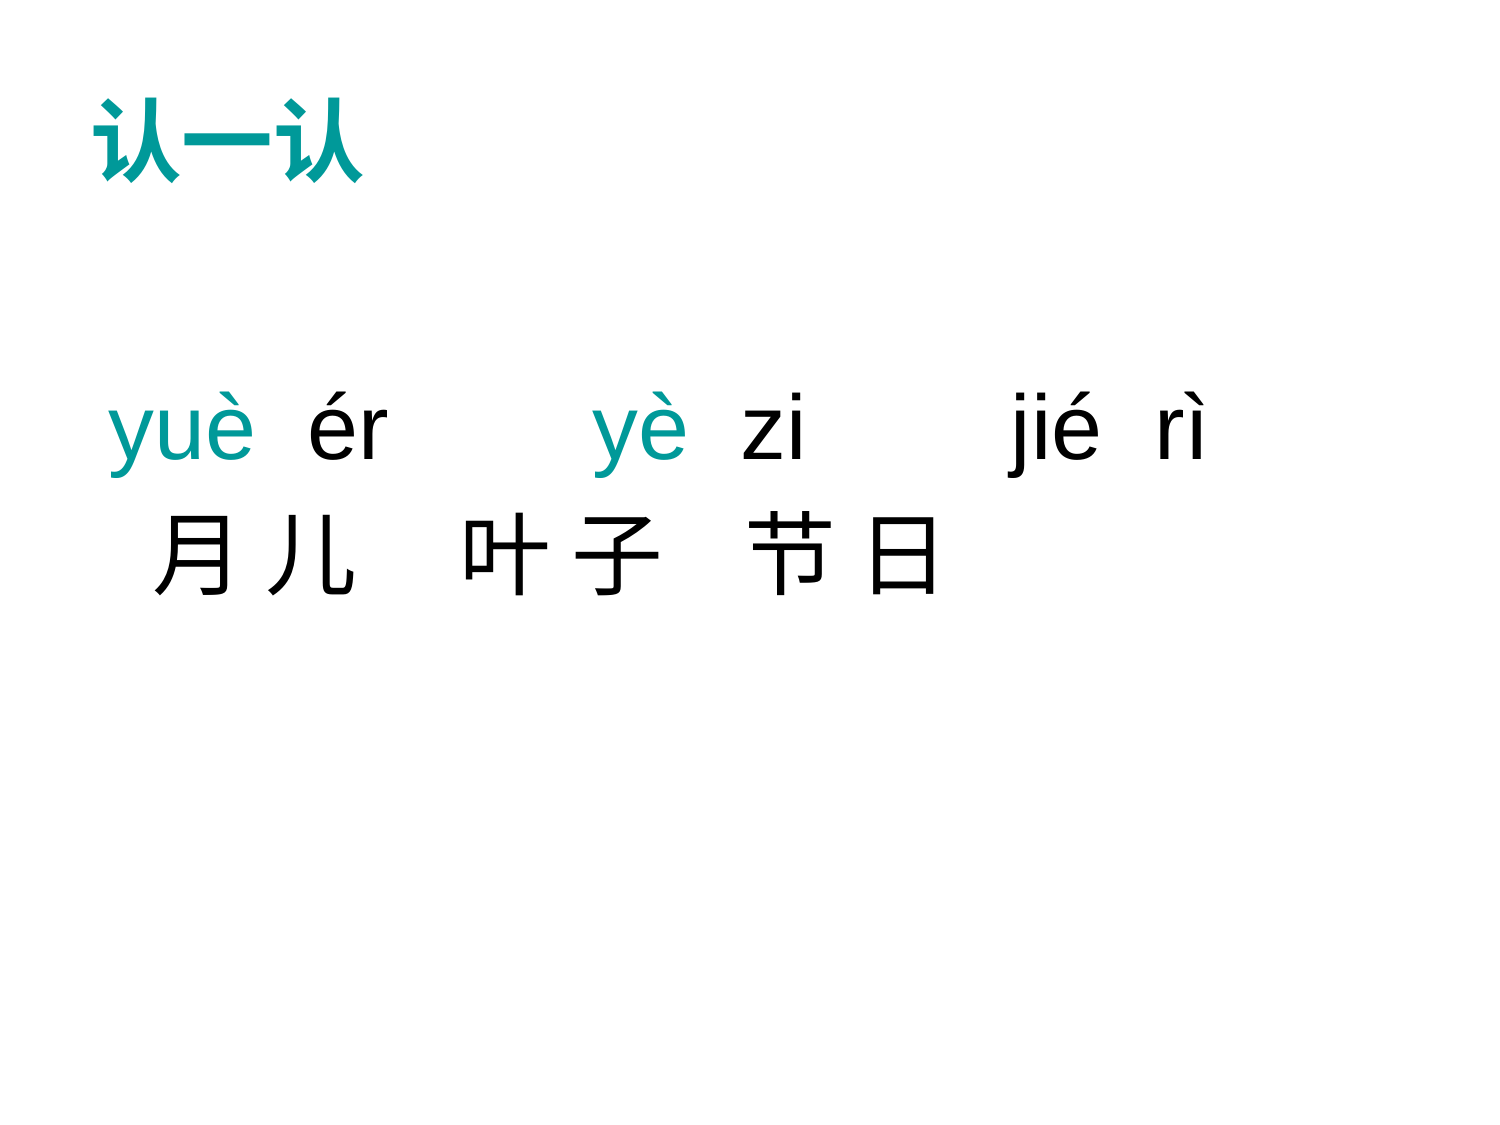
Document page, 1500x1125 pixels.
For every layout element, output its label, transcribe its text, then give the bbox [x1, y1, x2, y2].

title 认一认 [74, 44, 1426, 233]
list yuè ér yè zi jié rì 月 儿 叶 子 节 日 [74, 262, 1426, 1006]
